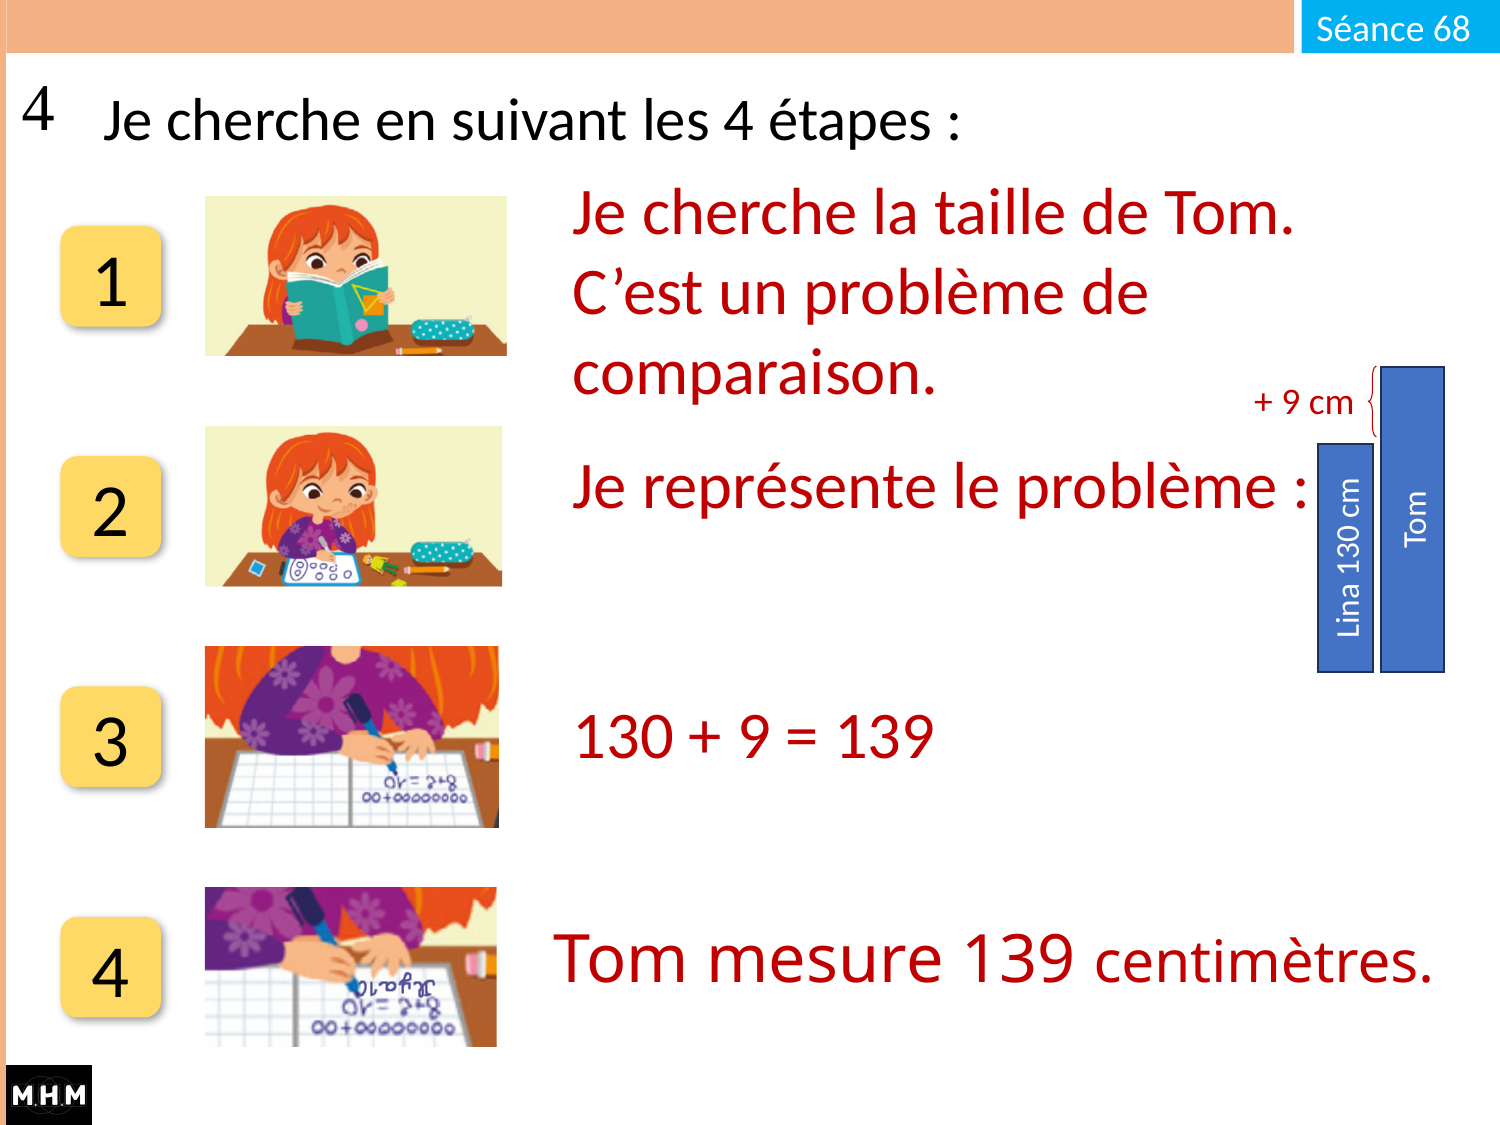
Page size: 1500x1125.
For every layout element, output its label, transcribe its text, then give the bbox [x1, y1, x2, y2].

text_box 130 + 9 = 139 [558, 684, 1483, 780]
text_box 4 [59, 915, 163, 1019]
picture [6, 1065, 92, 1125]
title Je cherche en suivant les 4 étapes : [88, 35, 1382, 161]
text_box Je cherche la taille de Tom. C’est un problème de comparaison. [558, 160, 1458, 365]
text_box 1 [59, 224, 163, 328]
picture [204, 426, 503, 587]
text_box Tom mesure 139 centimètres. [539, 908, 1500, 1003]
picture [204, 646, 499, 828]
picture [204, 196, 515, 356]
picture [204, 887, 497, 1047]
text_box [557, 365, 1458, 673]
text_box 3 [59, 685, 163, 789]
text_box 2 [59, 455, 163, 558]
